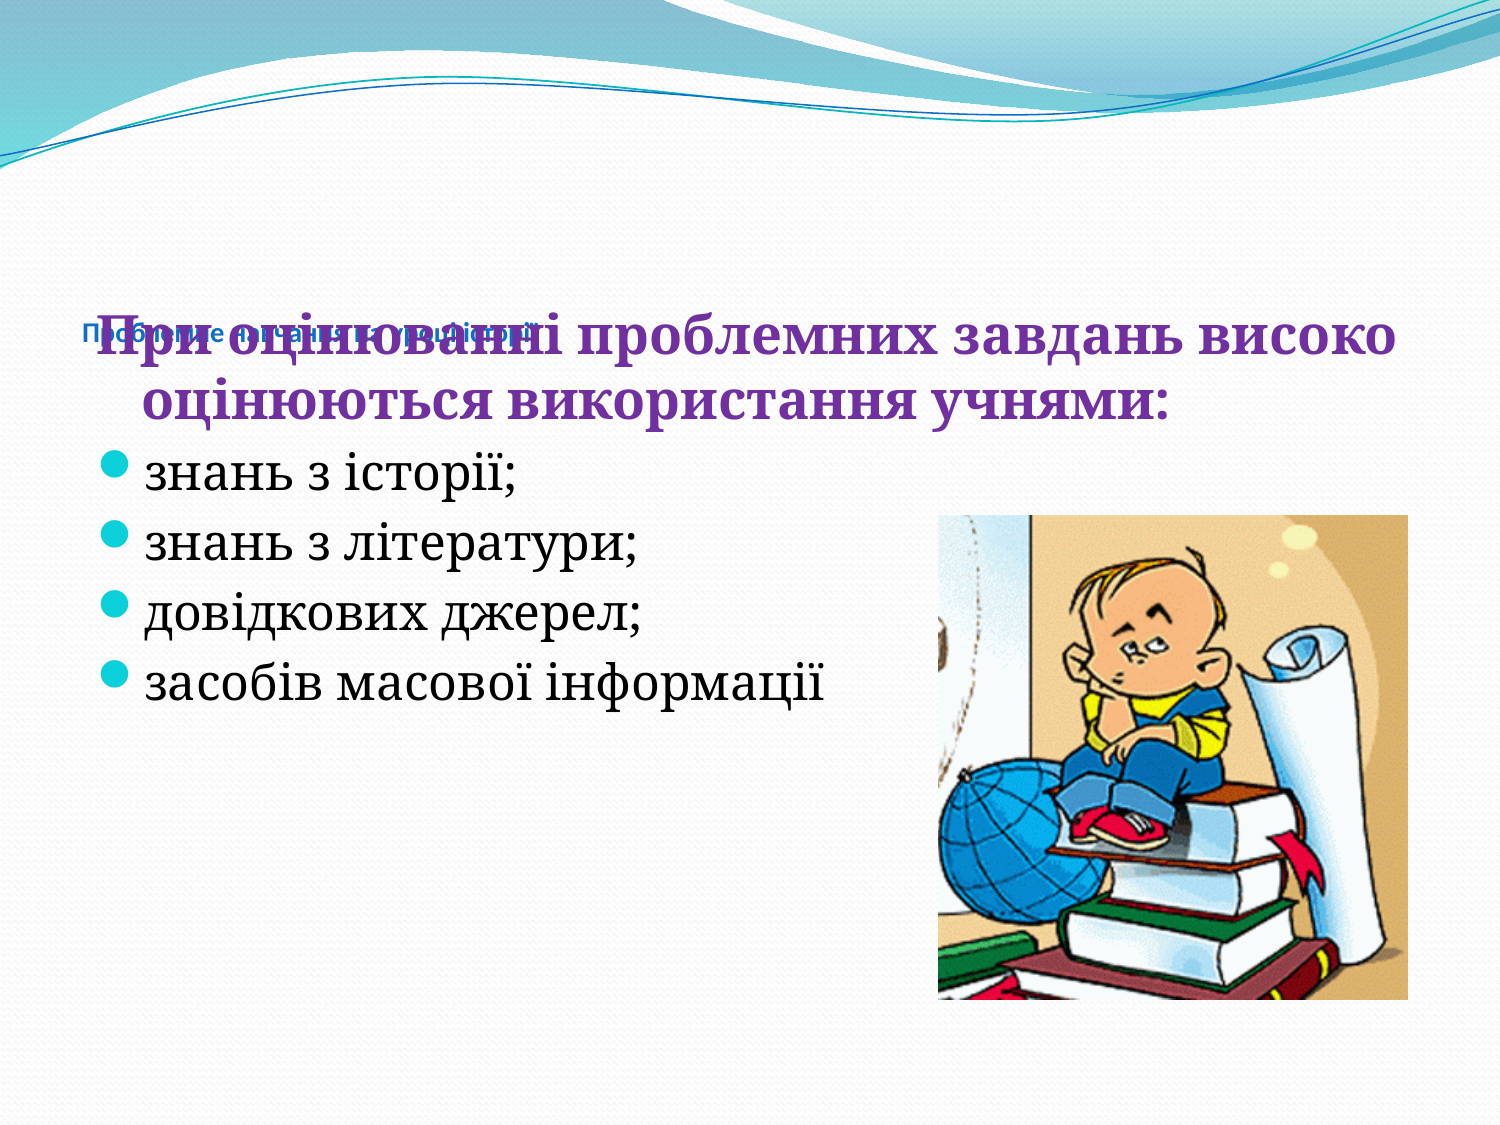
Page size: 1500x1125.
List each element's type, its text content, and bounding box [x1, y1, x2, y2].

list При оцінюванні проблемних завдань високо оцінюються використання учнями: знань з історії; знань з літератури; довідкових джерел; засобів масової інформації [82, 292, 1425, 985]
picture [938, 514, 1408, 1000]
